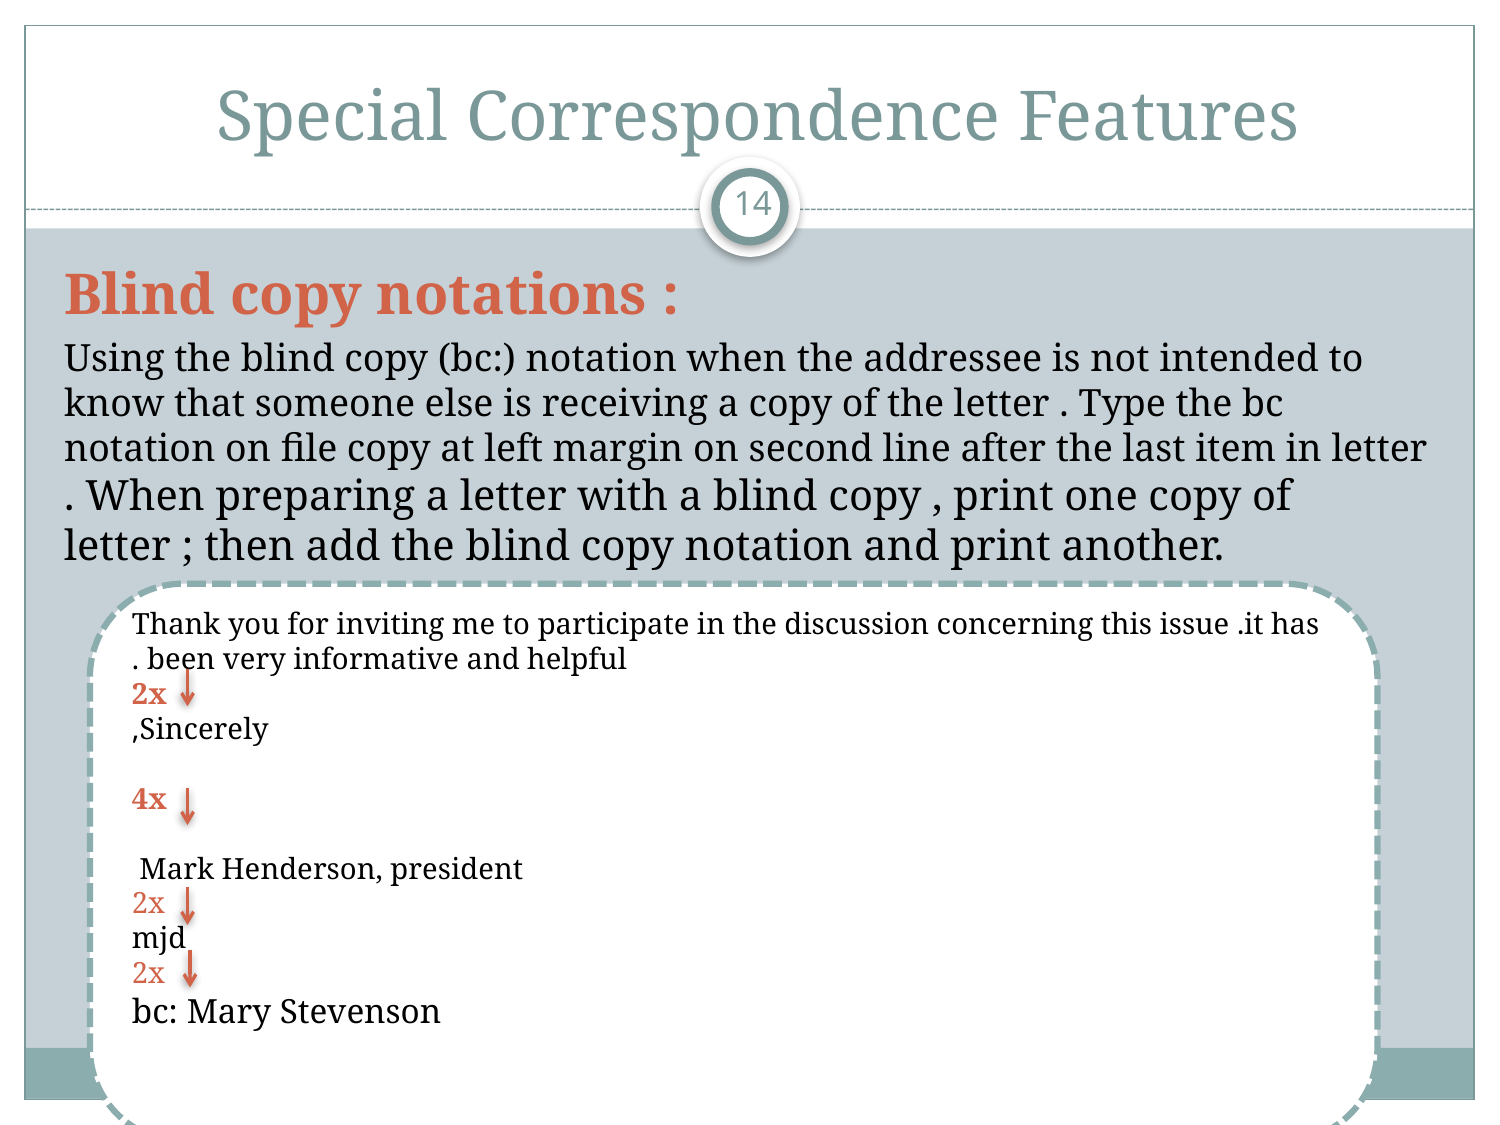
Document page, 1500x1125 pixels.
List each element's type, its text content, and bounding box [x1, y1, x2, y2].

title Special Correspondence Features [49, 37, 1450, 162]
list Blind copy notations : Using the blind copy (bc:) notation when the addressee is not intended to know that someone else is receiving a copy of the letter . Type the bc notation on file copy at left margin on second line after the last item in letter . When preparing a letter with a blind copy , print one copy of letter ; then add the blind copy notation and print another. [49, 250, 1445, 1001]
text_box Thank you for inviting me to participate in the discussion concerning this issue .it has been very informative and helpful . 2x Sincerely, 4x Mark Henderson, president 2x mjd 2x bc: Mary Stevenson [88, 582, 1379, 1125]
slide_number 14 [715, 168, 791, 241]
